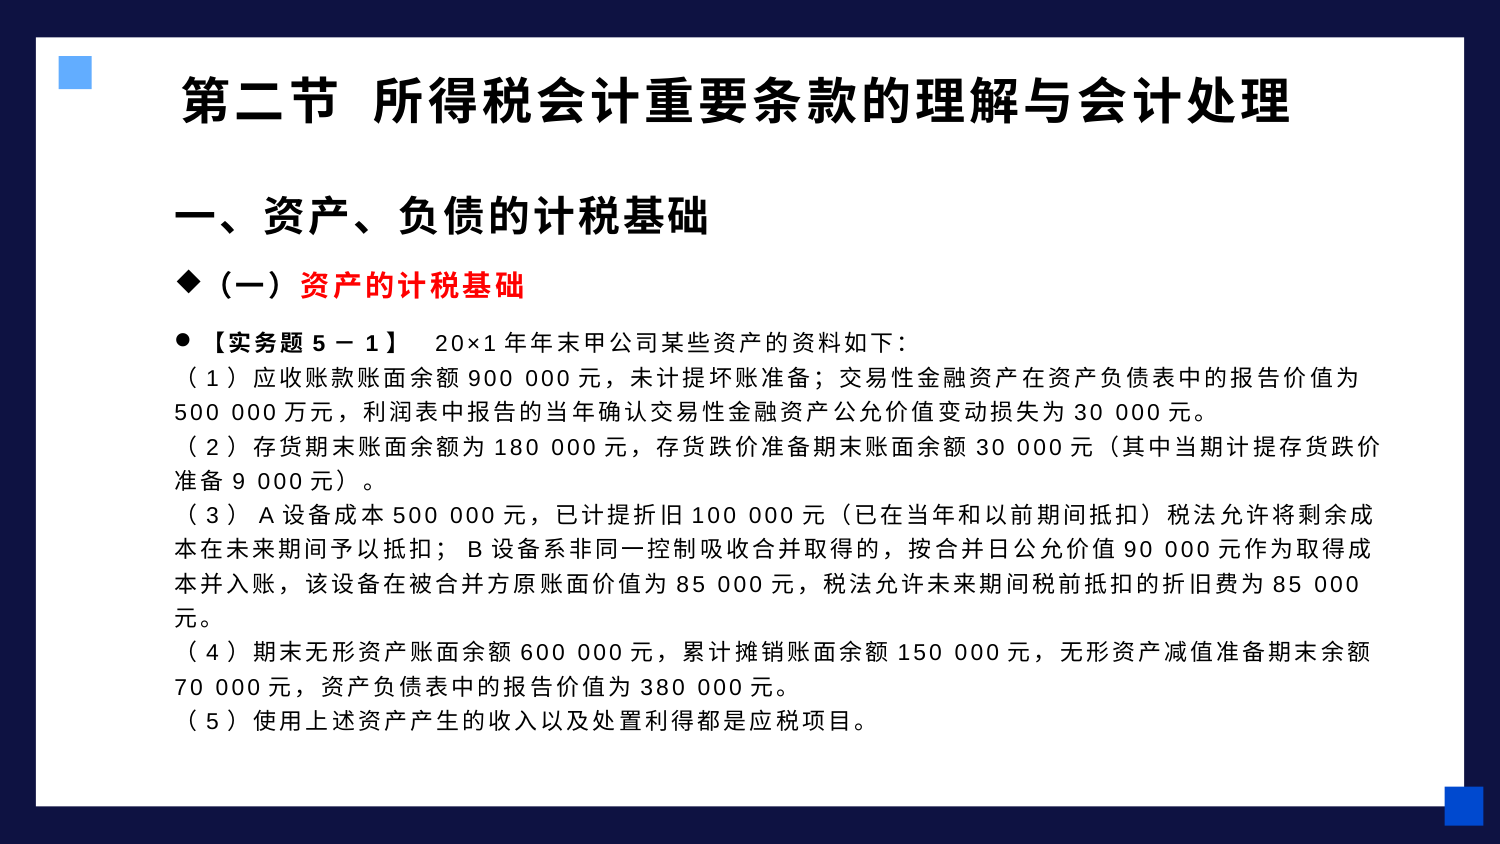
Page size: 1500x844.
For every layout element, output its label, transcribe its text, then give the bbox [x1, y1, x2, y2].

title 第二节 所得税会计重要条款的理解与会计处理 [141, 48, 1327, 138]
list 一、资产、负债的计税基础 （一）资产的计税基础 【实务题5－1】 20×1年年末甲公司某些资产的资料如下： （1）应收账款账面余额900 000元，未计提坏账准备；交易性金融资产在资产负债表中的报告价值为500 000万元，利润表中报告的当年确认交易性金融资产公允价值变动损失为30 000元。 （2）存货期末账面余额为180 000元，存货跌价准备期末账面余额30 000元（其中当期计提存货跌价准备9 000元）。 （3）A设备成本500 000元，已计提折旧100 000元（已在当年和以前期间抵扣）税法允许将剩余成本在未来期间予以抵扣；B设备系非同一控制吸收合并取得的，按合并日公允价值90 000元作为取得成本并入账，该设备在被合并方原账面价值为85 000元，税法允许未来期间税前抵扣的折旧费为85 000元。 （4）期末无形资产账面余额600 000元，累计摊销账面余额150 000元，无形资产减值准备期末余额70 000元，资产负债表中的报告价值为380 000元。 （5）使用上述资产产生的收入以及处置利得都是应税项目。 [157, 179, 1412, 604]
